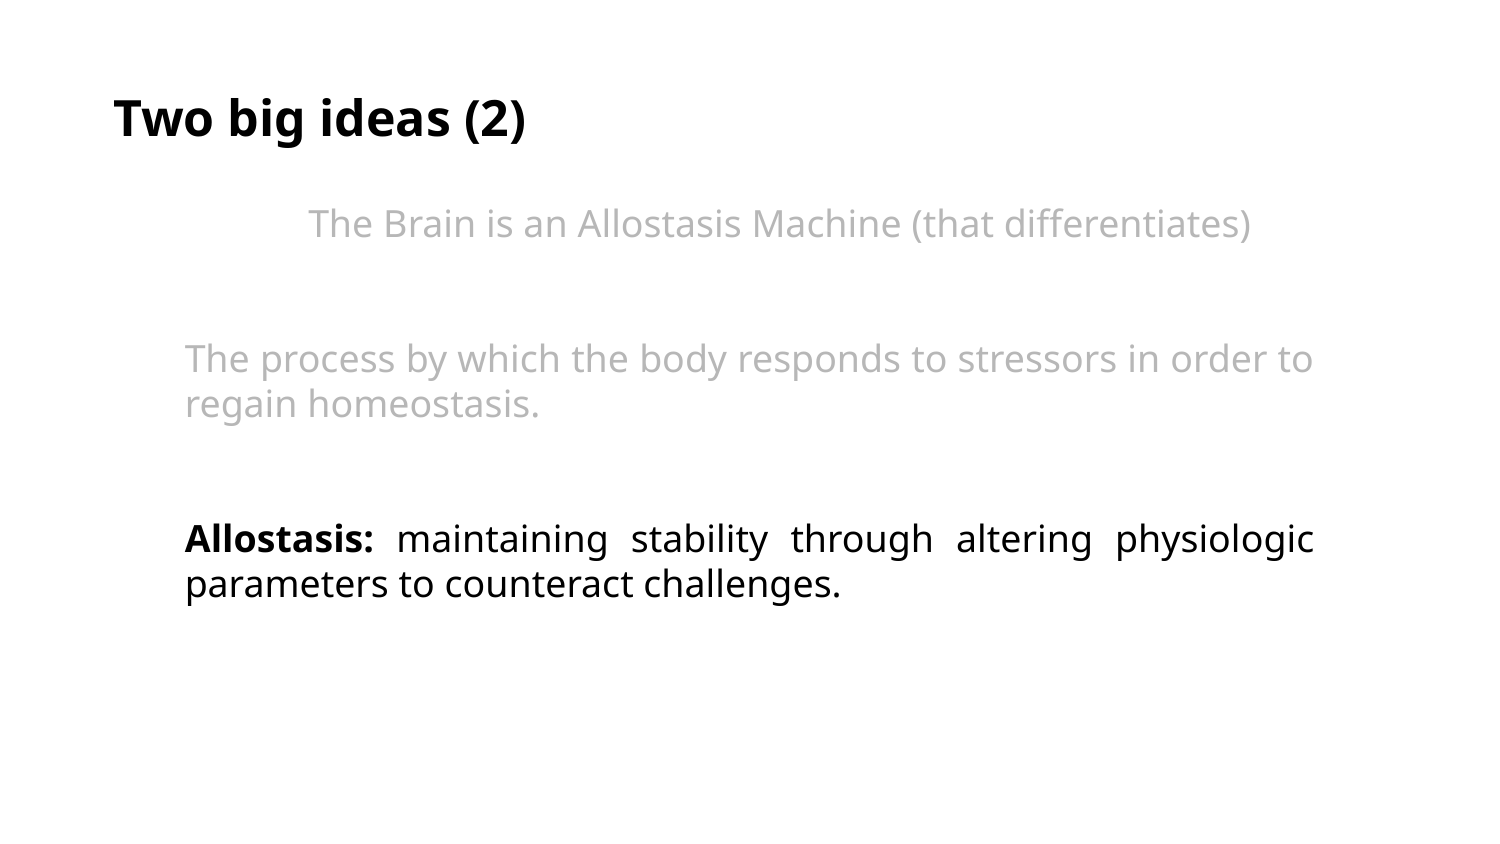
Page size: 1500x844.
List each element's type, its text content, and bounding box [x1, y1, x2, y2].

text_box The process by which the body responds to stressors in order to regain homeostasis. Allostasis: maintaining stability through altering physiologic parameters to counteract challenges. [169, 320, 1331, 710]
text_box Two big ideas (2) [98, 71, 1149, 185]
text_box The Brain is an Allostasis Machine (that differentiates) [292, 185, 1268, 272]
